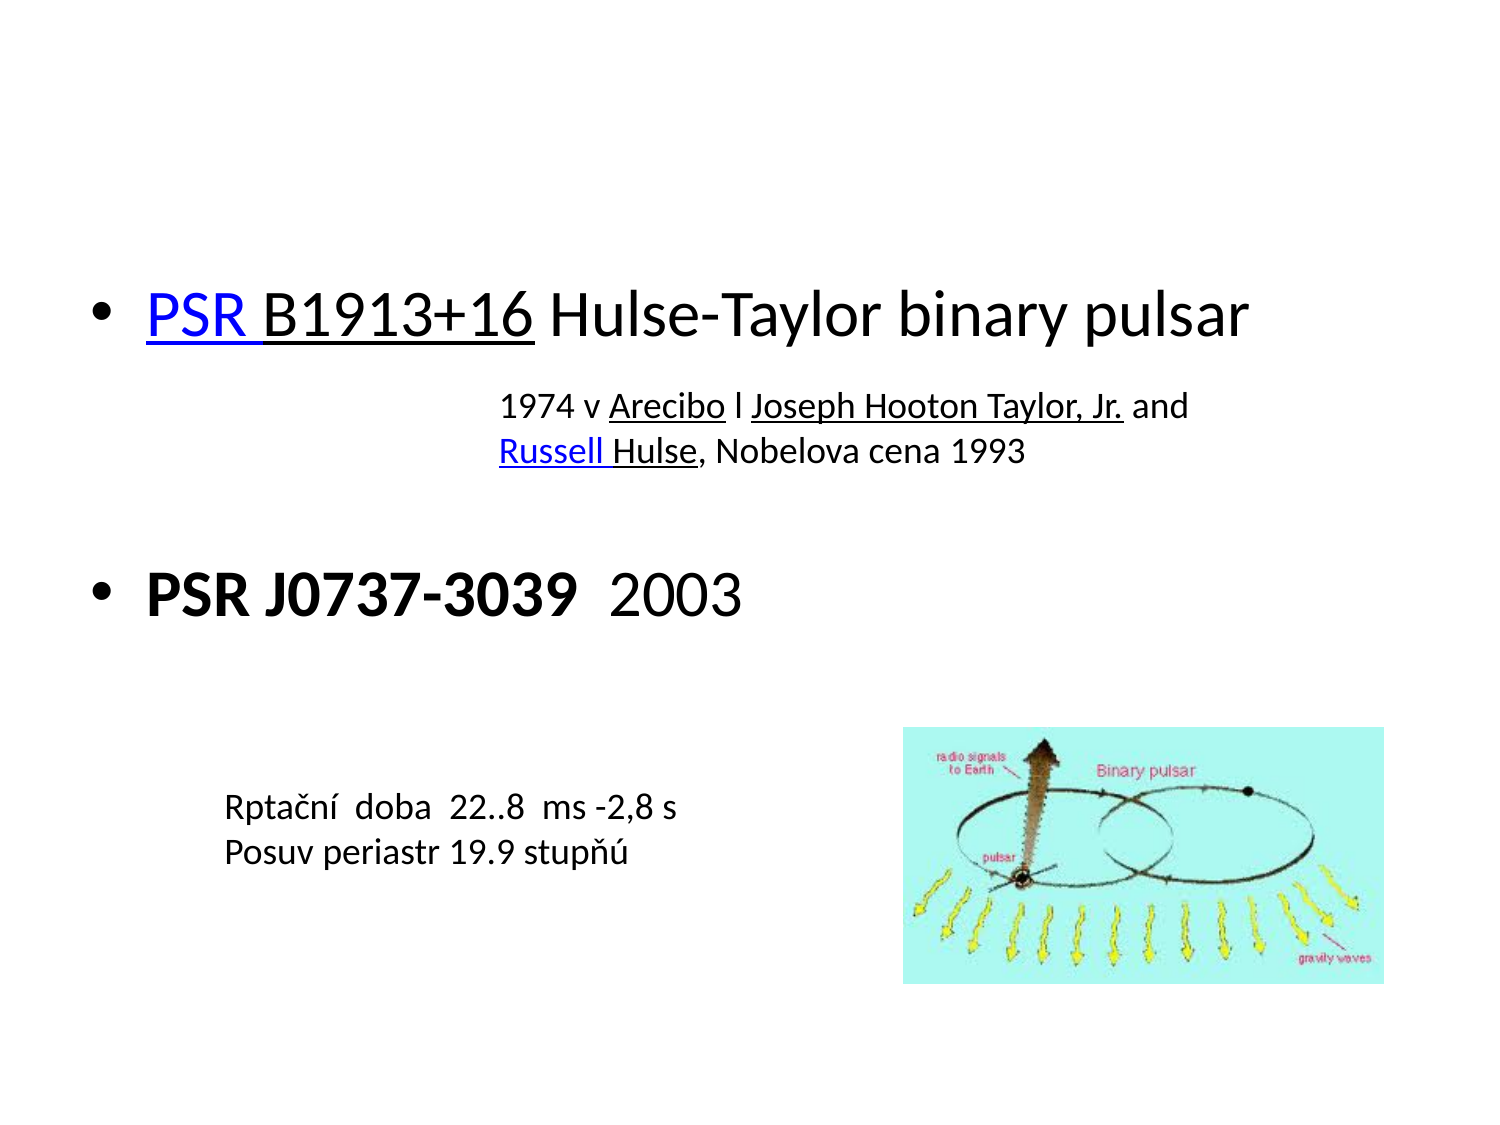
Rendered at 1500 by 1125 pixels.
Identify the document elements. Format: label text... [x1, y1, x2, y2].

text_box Rptační doba 22..8 ms -2,8 s Posuv periastr 19.9 stupňú [209, 775, 693, 880]
picture [903, 727, 1384, 985]
list PSR B1913+16 Hulse-Taylor binary pulsar PSR J0737-3039 2003 [75, 262, 1425, 1005]
text_box 1974 v Arecibo l Joseph Hooton Taylor, Jr. and Russell Hulse, Nobelova cena 1993 [484, 373, 1235, 479]
